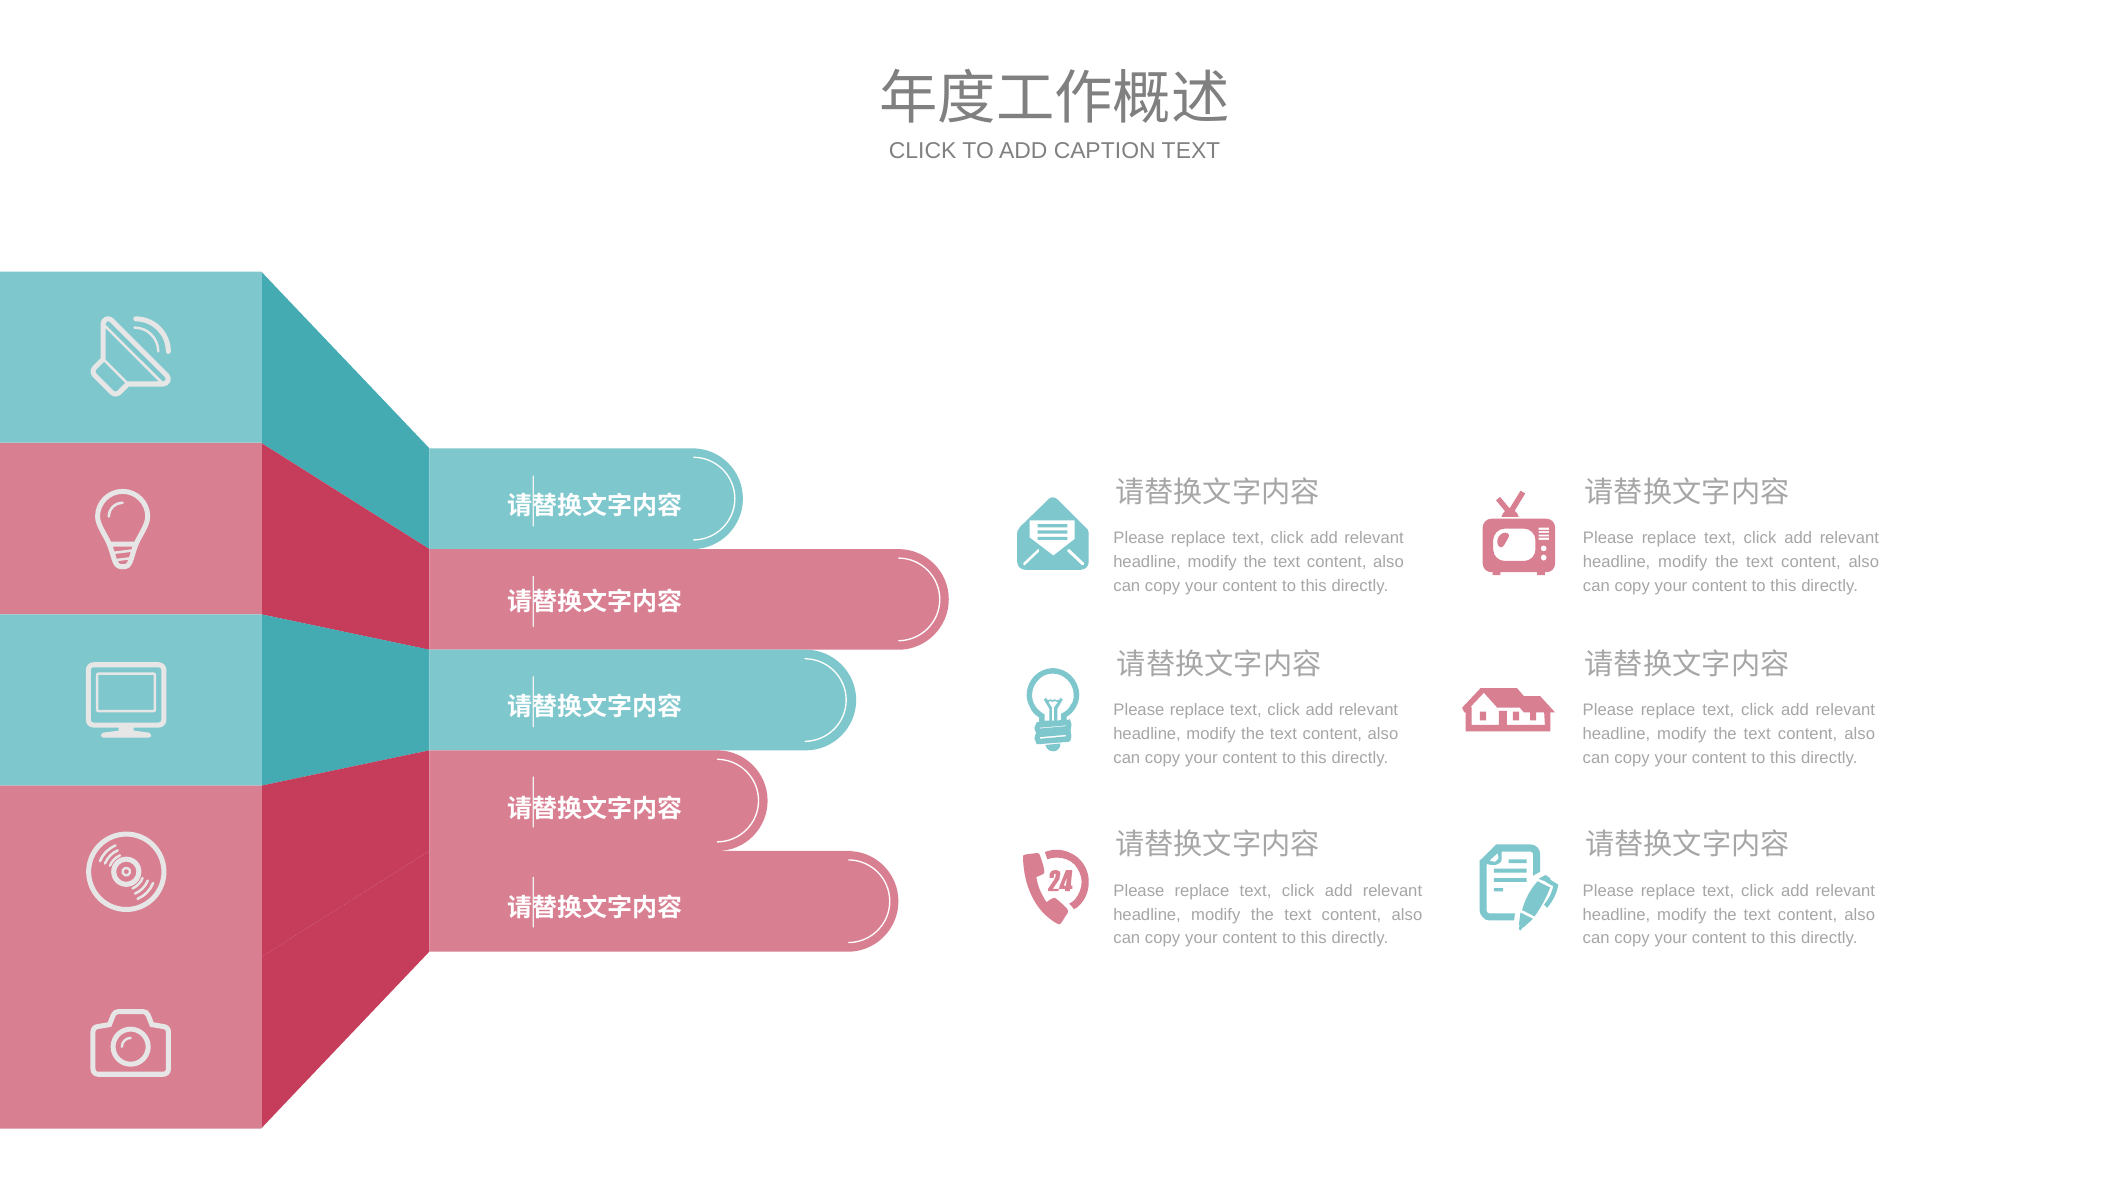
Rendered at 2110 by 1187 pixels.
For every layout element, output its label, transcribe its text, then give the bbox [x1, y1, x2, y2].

text_box [1023, 852, 1069, 925]
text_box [0, 271, 949, 1129]
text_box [1567, 811, 1891, 954]
text_box [1462, 688, 1556, 732]
text_box [1044, 849, 1089, 910]
text_box [1479, 844, 1541, 921]
text_box 年度工作概述 [865, 60, 1245, 131]
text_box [1098, 630, 1414, 774]
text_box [1098, 811, 1438, 954]
text_box [1518, 912, 1534, 931]
text_box [1482, 518, 1556, 576]
text_box CLICK TO ADD CAPTION TEXT [865, 135, 1245, 163]
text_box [1567, 630, 1891, 774]
text_box [1522, 874, 1559, 917]
text_box [1026, 668, 1080, 752]
text_box [1017, 497, 1089, 570]
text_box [1098, 458, 1419, 602]
text_box [1496, 490, 1526, 517]
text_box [1568, 458, 1895, 602]
